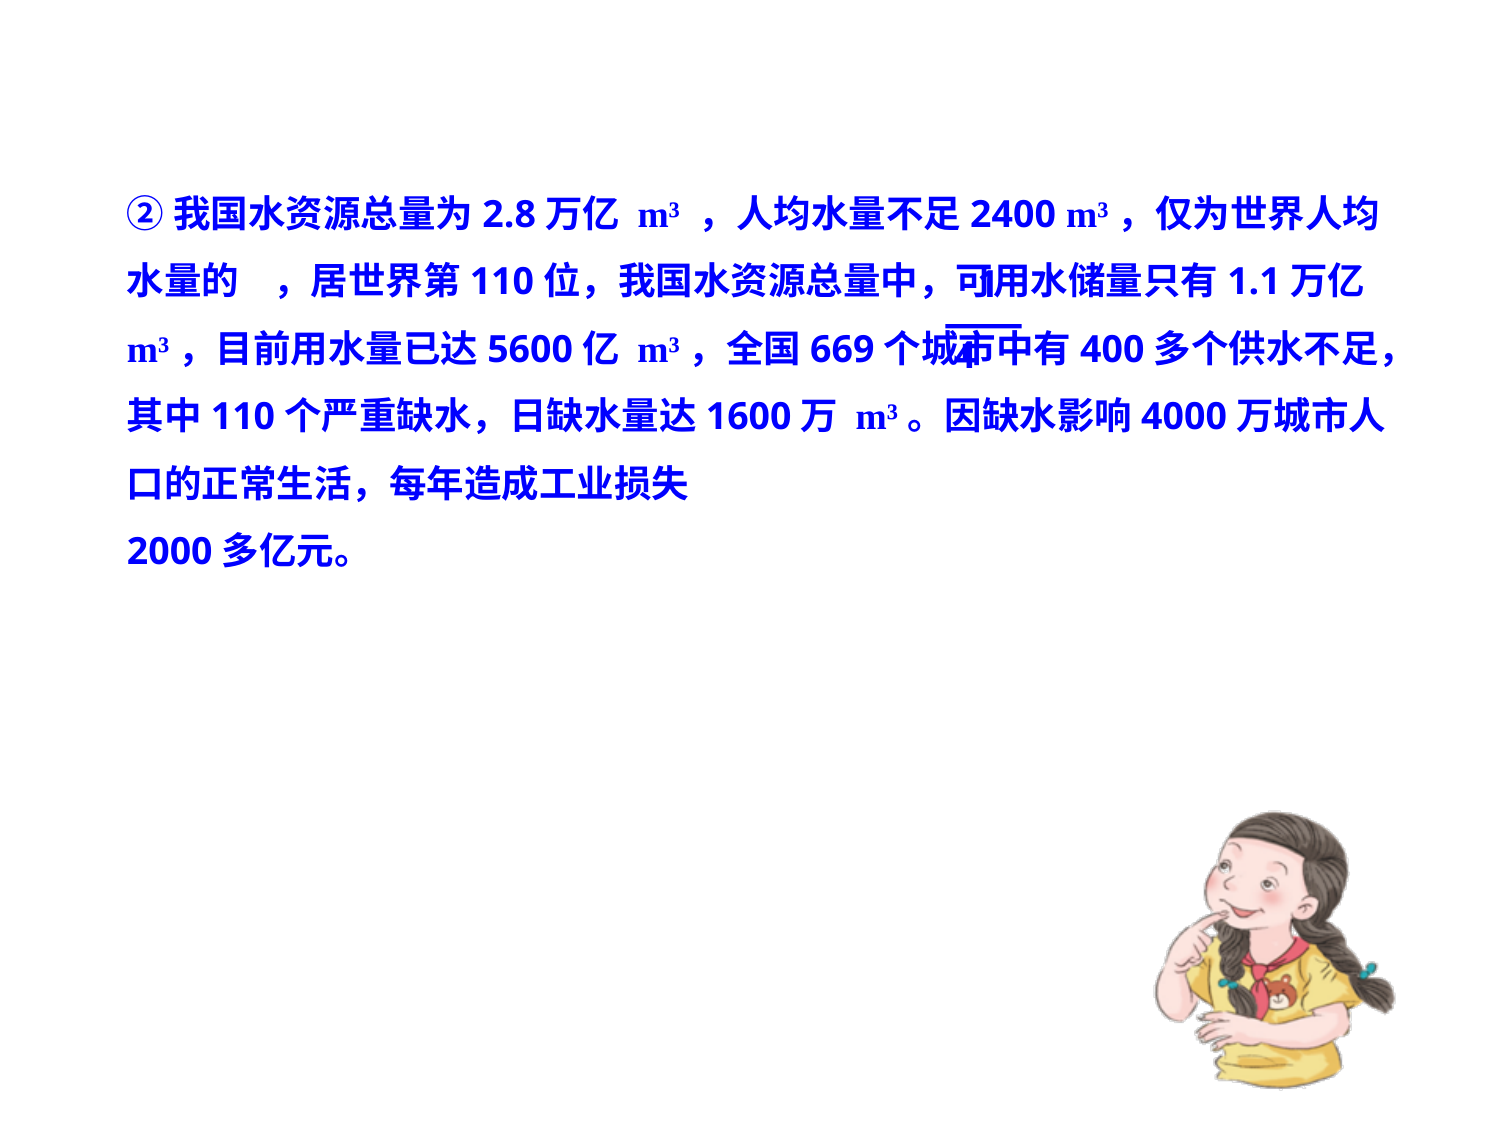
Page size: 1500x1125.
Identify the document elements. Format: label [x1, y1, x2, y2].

text_box [111, 159, 1412, 1024]
picture [1151, 786, 1409, 1111]
